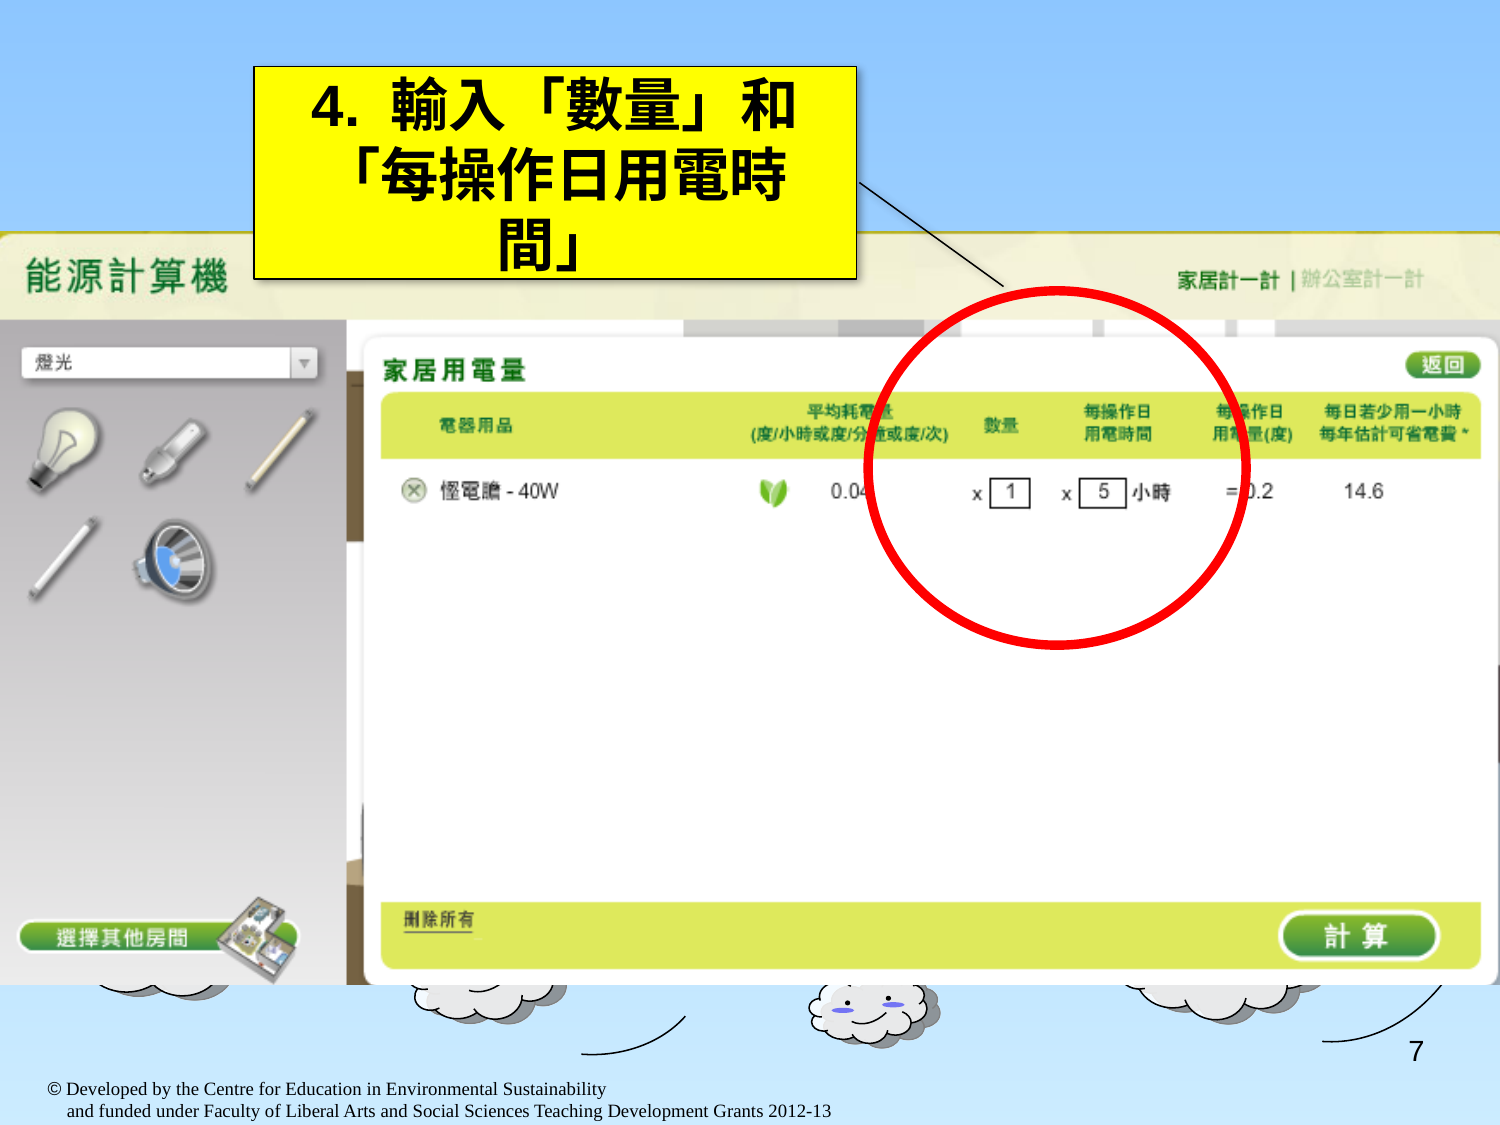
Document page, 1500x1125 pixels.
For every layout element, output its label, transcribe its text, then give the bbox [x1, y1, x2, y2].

slide_number 7 [1143, 1024, 1440, 1103]
text_box © Developed by the Centre for Education in Environmental Sustainability and funded under Faculty of Liberal Arts and Social Sciences Teaching Development Grants 2012-13 [33, 1069, 852, 1125]
picture [0, 231, 1500, 986]
text_box 4. 輸入「數量」和「每操作日用電時間」 [253, 66, 857, 230]
